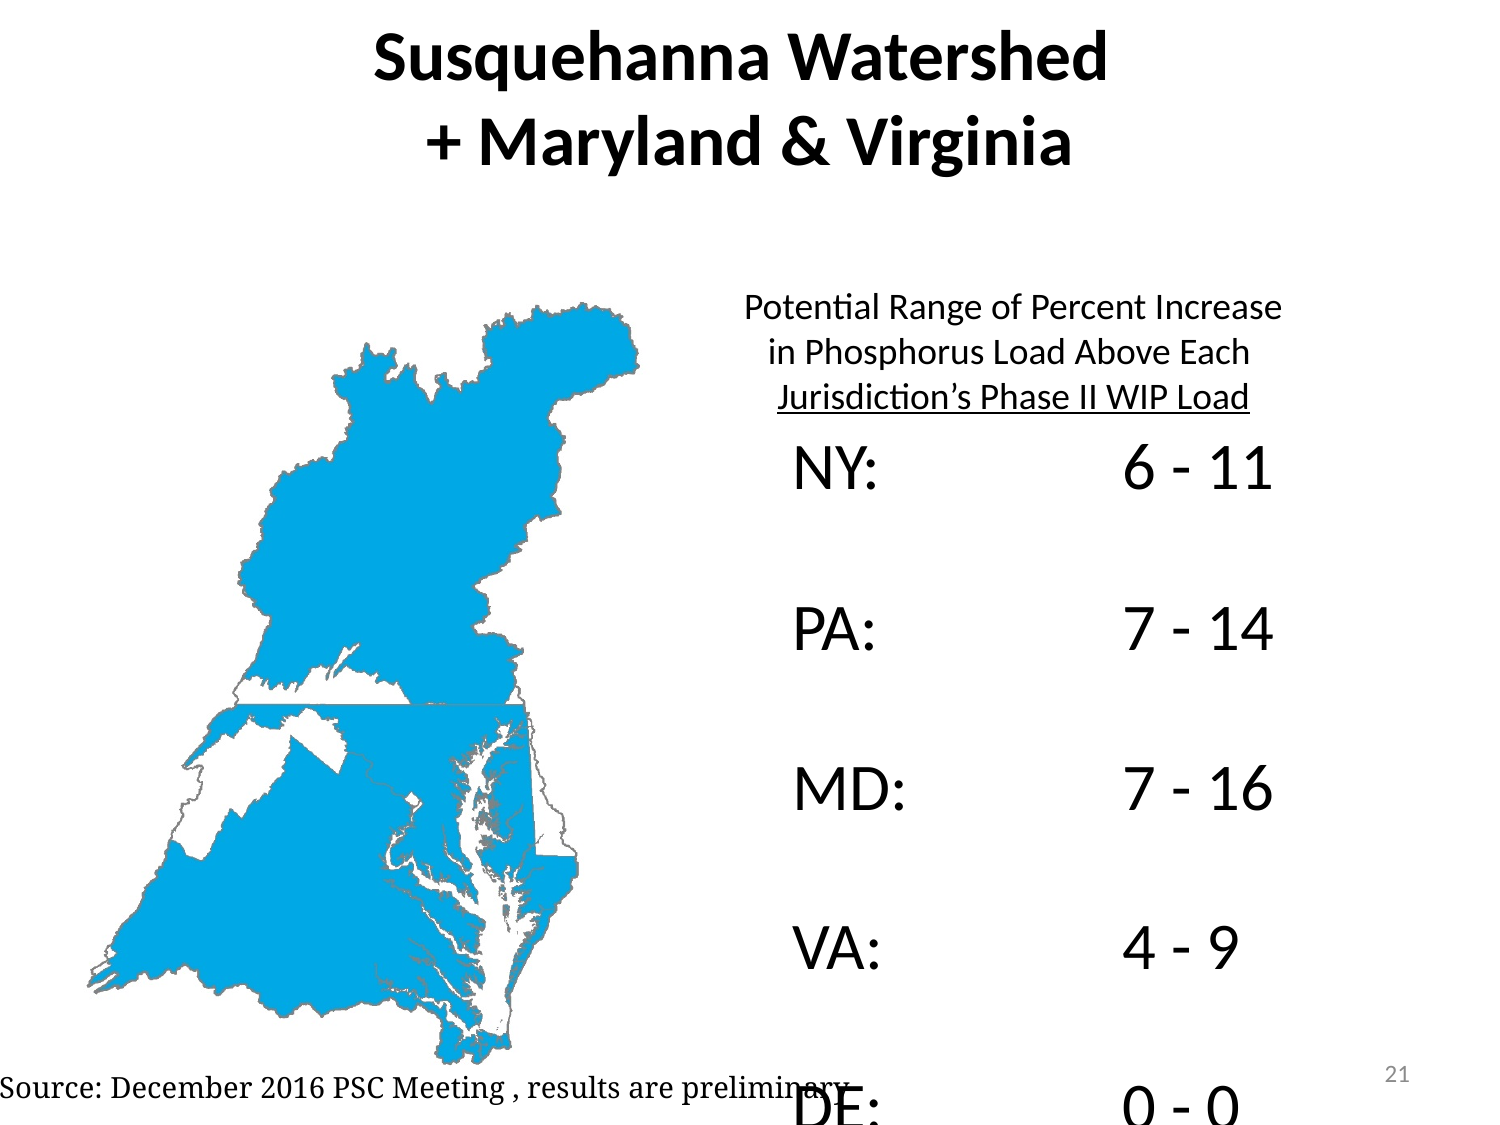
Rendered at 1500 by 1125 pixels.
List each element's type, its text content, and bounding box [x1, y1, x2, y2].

title Susquehanna Watershed + Maryland & Virginia [75, 0, 1425, 188]
text_box NY: 6 - 11 PA: 7 - 14 MD: 7 - 16 VA: 4 - 9 DE: 0 - 0 DC: 0 - 0 WV: 0 - 0 [777, 416, 1477, 1125]
text_box Source: December 2016 PSC Meeting , results are preliminary [698, 1061, 866, 1112]
picture [0, 242, 694, 1125]
text_box Potential Range of Percent Increase in Phosphorus Load Above Each Jurisdiction’s Phase II WIP Load [727, 274, 1300, 425]
